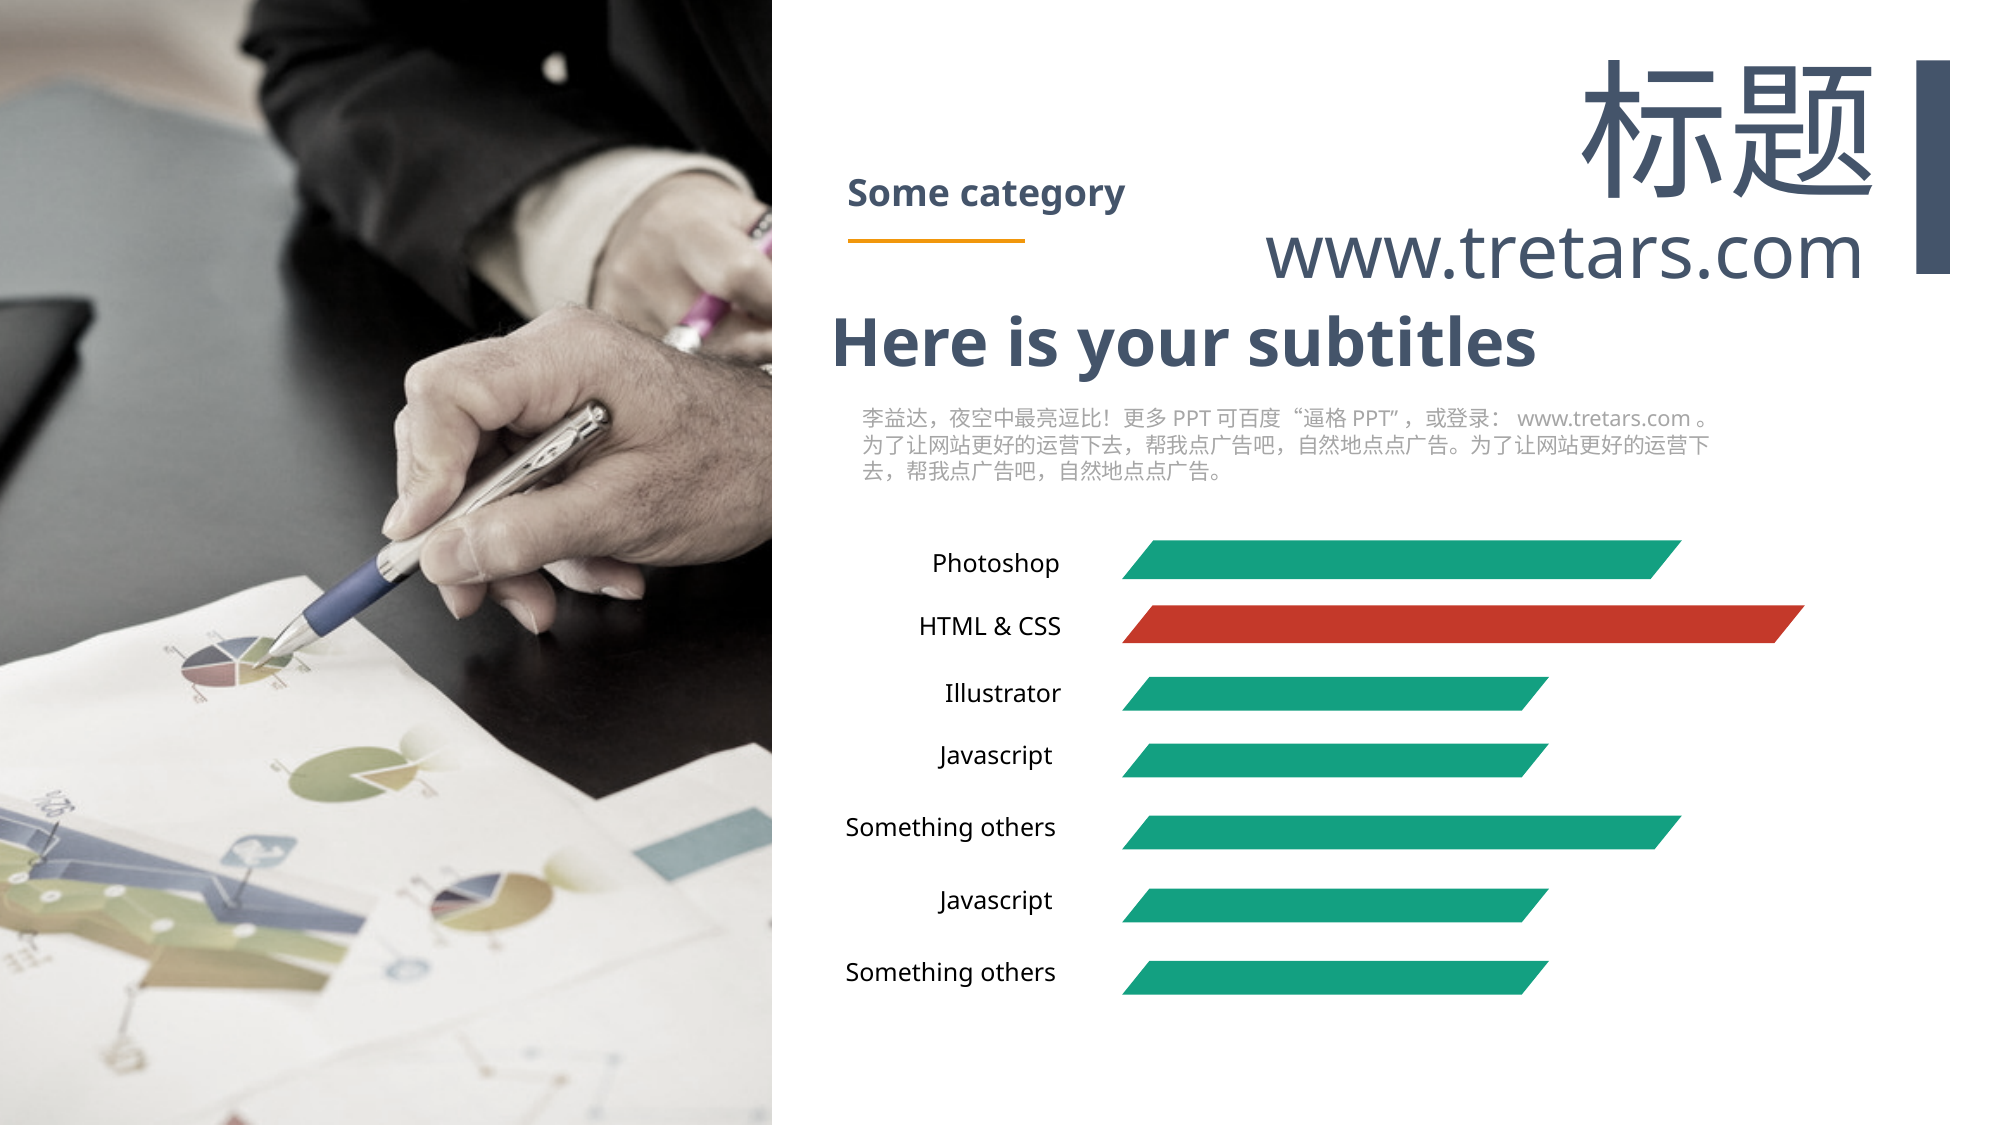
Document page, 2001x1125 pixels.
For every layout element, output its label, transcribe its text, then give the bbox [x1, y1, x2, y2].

text_box Photoshop [917, 540, 1076, 586]
text_box [1120, 887, 1552, 924]
text_box [1119, 539, 1684, 581]
text_box Some category [832, 161, 1141, 222]
text_box www.tretars.com [1250, 196, 1881, 301]
text_box HTML & CSS [904, 602, 1077, 648]
text_box Illustrator [930, 669, 1077, 715]
text_box [1120, 604, 1807, 645]
text_box Javascript [925, 876, 1068, 922]
text_box [1120, 959, 1552, 996]
text_box Here is your subtitles [815, 292, 1554, 388]
text_box [1120, 675, 1552, 712]
text_box Javascript [925, 731, 1068, 777]
picture [0, 0, 772, 1125]
text_box [1120, 742, 1552, 779]
text_box [1119, 814, 1684, 851]
text_box 标题 [1563, 29, 1894, 225]
text_box 李益达，夜空中最亮逗比！更多PPT可百度“逼格PPT”，或登录：www.tretars.com。为了让网站更好的运营下去，帮我点广告吧，自然地点点广告。为了让网站更好的运营下去，帮我点广告吧，自然地点点广告。 [848, 397, 1744, 492]
text_box [1915, 59, 1951, 275]
text_box Something others [830, 803, 1072, 849]
text_box Something others [830, 949, 1072, 994]
